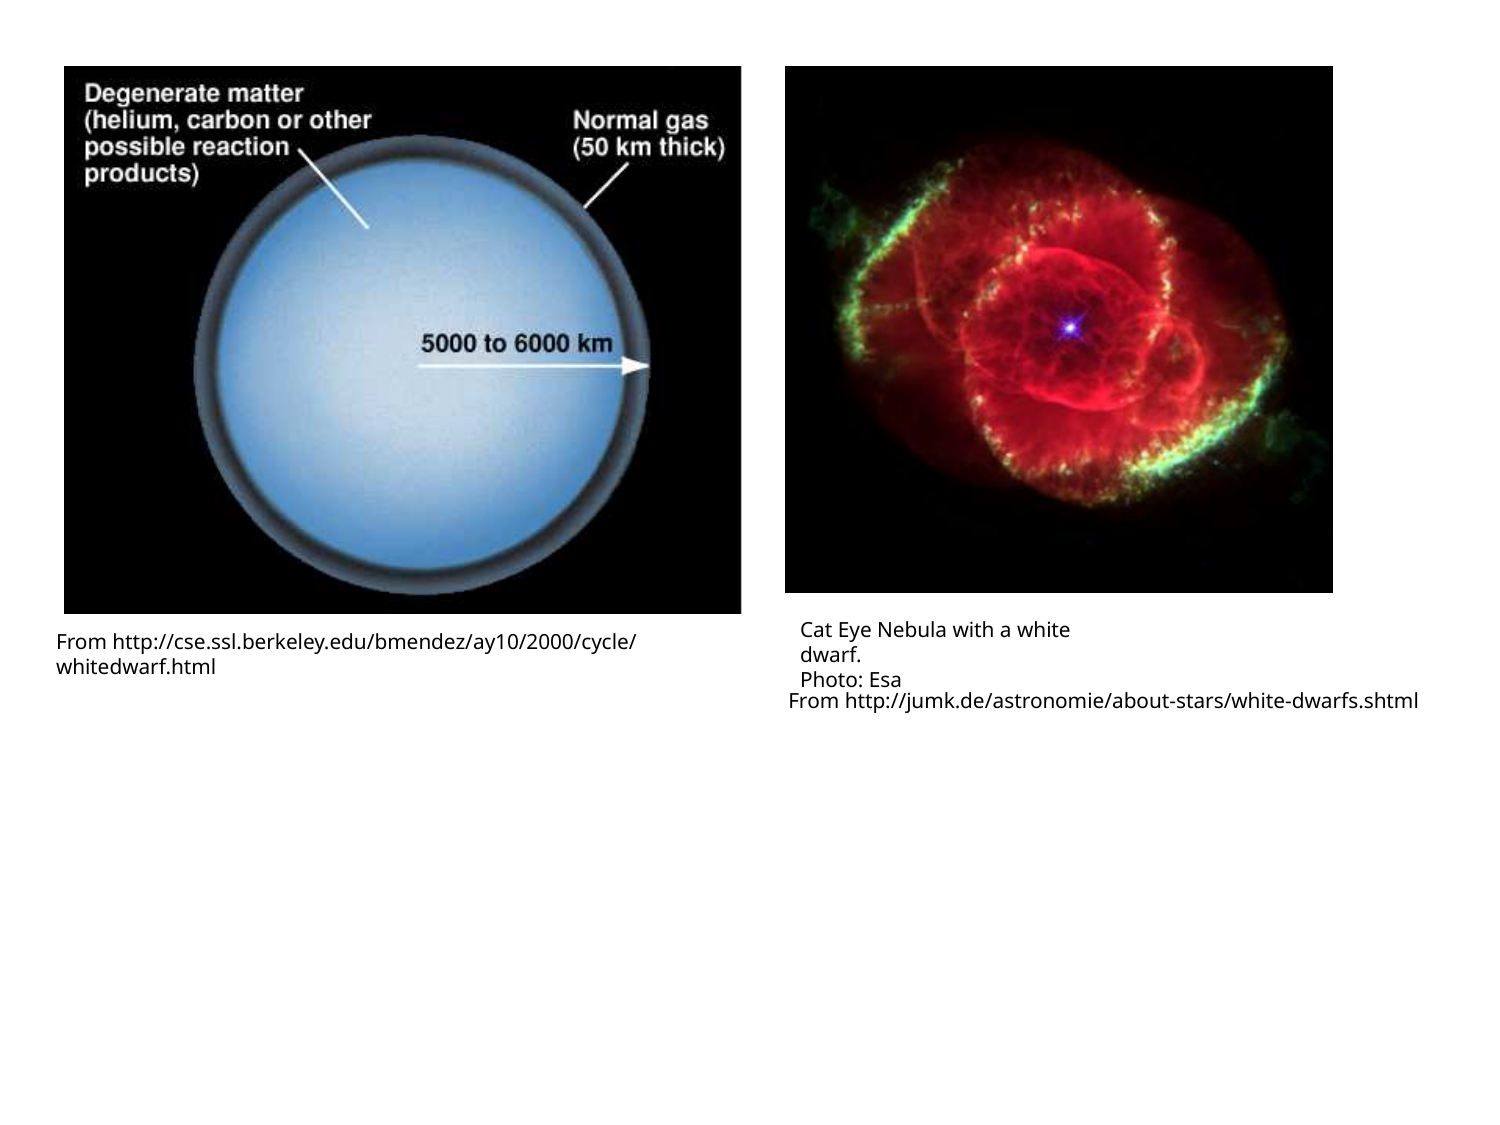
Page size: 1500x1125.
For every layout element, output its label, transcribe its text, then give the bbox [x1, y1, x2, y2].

text_box From http://cse.ssl.berkeley.edu/bmendez/ay10/2000/cycle/whitedwarf.html [41, 621, 785, 687]
picture [785, 66, 1333, 593]
picture [64, 66, 744, 614]
text_box From http://jumk.de/astronomie/about-stars/white-dwarfs.shtml [773, 680, 1500, 721]
text_box Cat Eye Nebula with a white dwarf. Photo: Esa [785, 609, 1140, 680]
